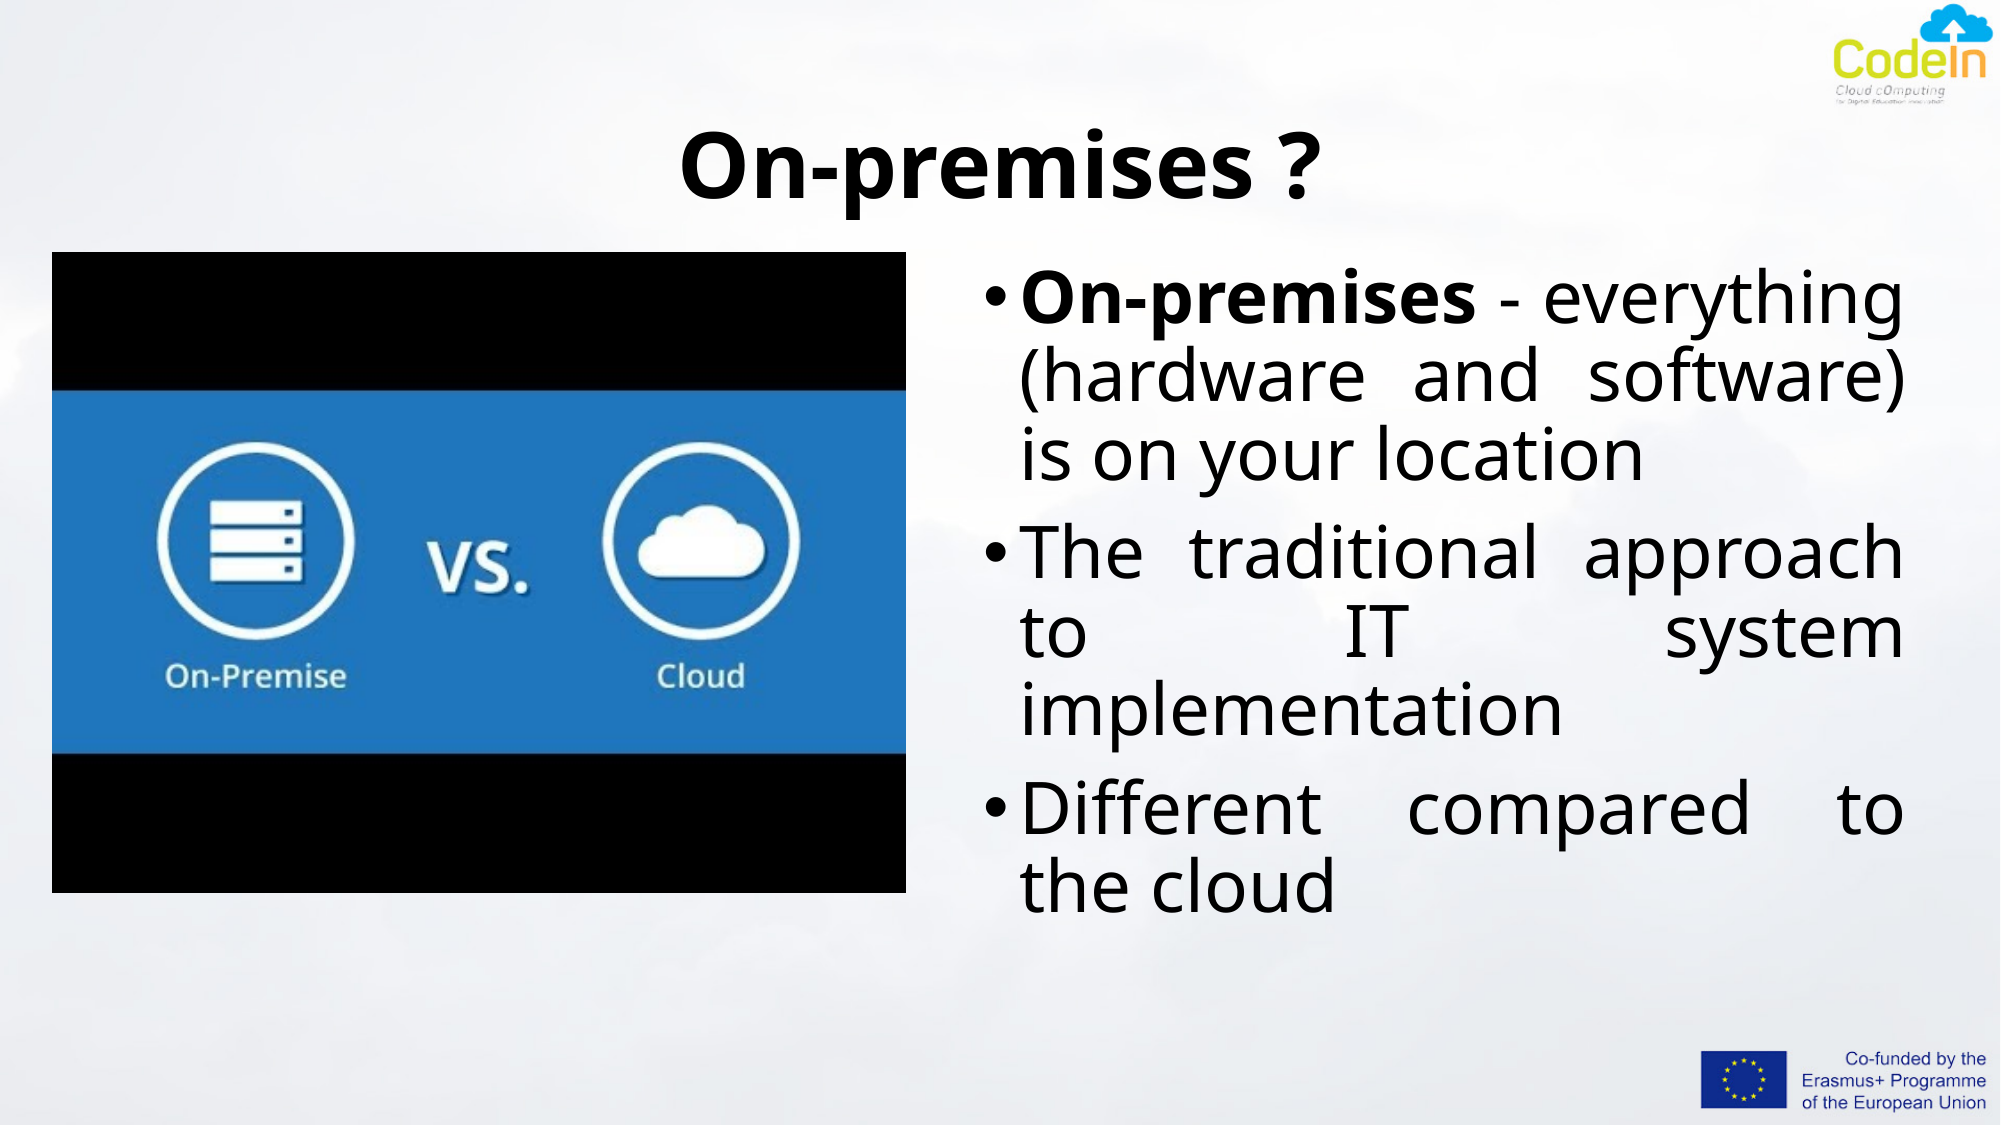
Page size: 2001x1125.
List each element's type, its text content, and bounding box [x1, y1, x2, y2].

list On-premises - everything (hardware and software) is on your location The traditional approach to IT system implementation Different compared to the cloud [968, 252, 1923, 1014]
title On-premises ? [137, 59, 1863, 278]
picture [0, 0, 2001, 1125]
